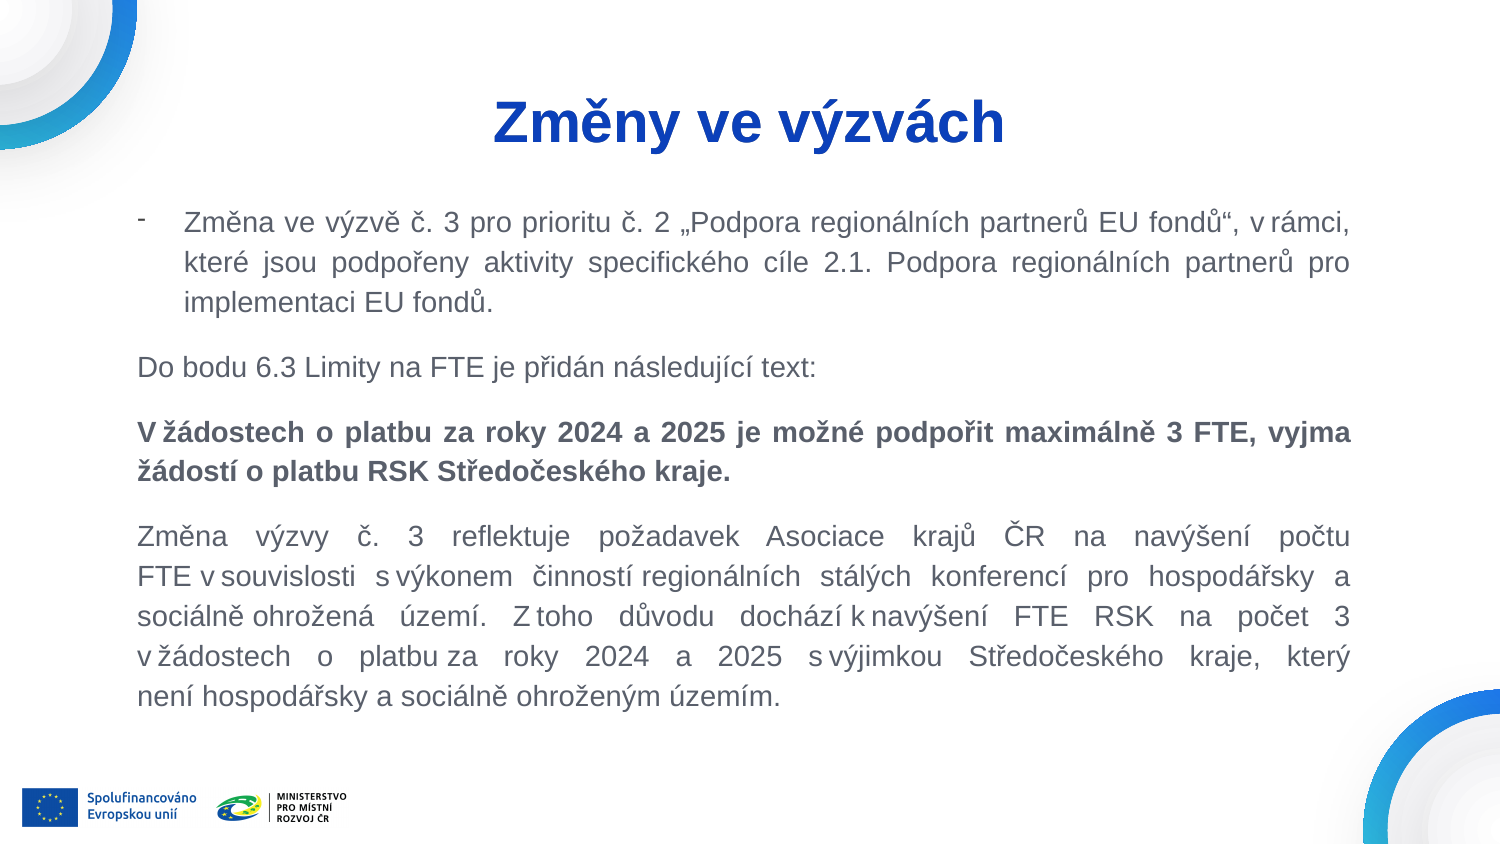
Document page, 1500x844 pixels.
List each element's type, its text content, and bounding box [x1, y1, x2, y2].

text_box Změny ve výzvách [116, 88, 1383, 150]
subtitle Změna ve výzvě č. 3 pro prioritu č. 2 „Podpora regionálních partnerů EU fondů“, v rámci, které jsou podpořeny aktivity specifického cíle 2.1. Podpora regionálních partnerů pro implementaci EU fondů. Do bodu 6.3 Limity na FTE je přidán následující text: V žádostech o platbu za roky 2024 a 2025 je možné podpořit maximálně 3 FTE, vyjma žádostí o platbu RSK Středočeského kraje. Změna výzvy č. 3 reflektuje požadavek Asociace krajů ČR na navýšení počtu FTE v souvislosti s výkonem činností regionálních stálých konferencí pro hospodářsky a sociálně ohrožená území. Z toho důvodu dochází k navýšení FTE RSK na počet 3 v žádostech o platbu za roky 2024 a 2025 s výjimkou Středočeského kraje, který není hospodářsky a sociálně ohroženým územím. [101, 176, 1368, 739]
picture [21, 787, 349, 828]
